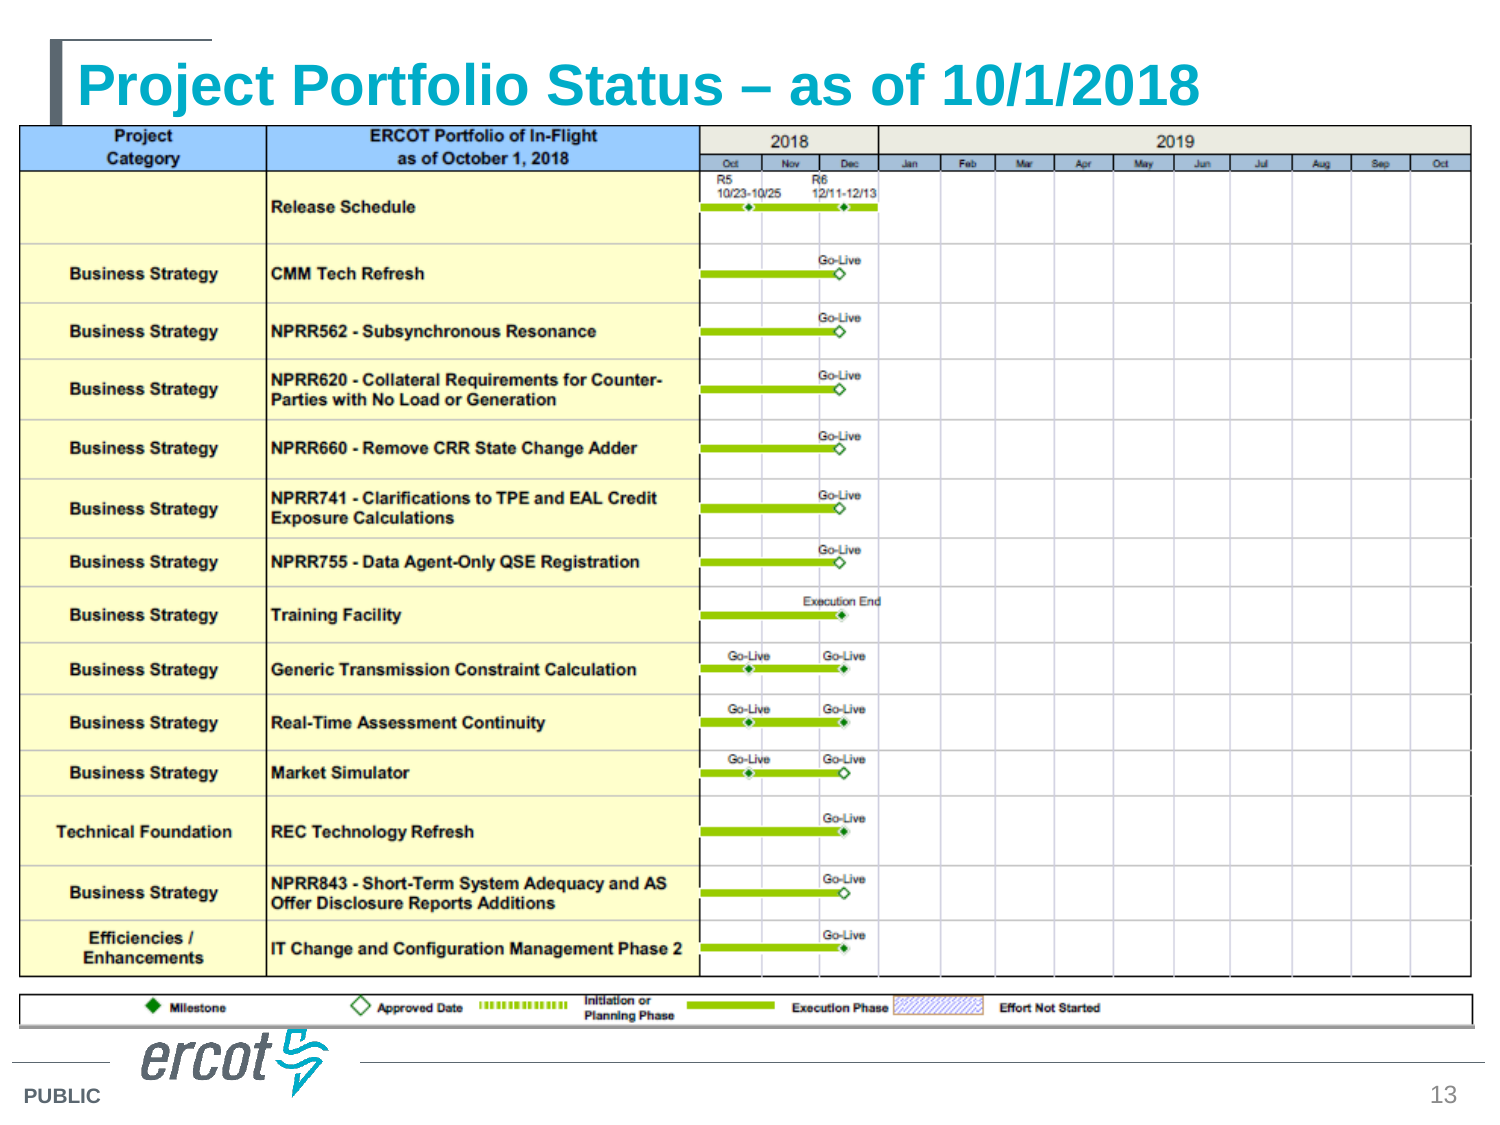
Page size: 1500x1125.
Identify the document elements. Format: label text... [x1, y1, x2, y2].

slide_number 13 [1412, 1076, 1475, 1112]
picture [19, 125, 1476, 1100]
title Project Portfolio Status – as of 10/1/2018 [62, 39, 1263, 123]
